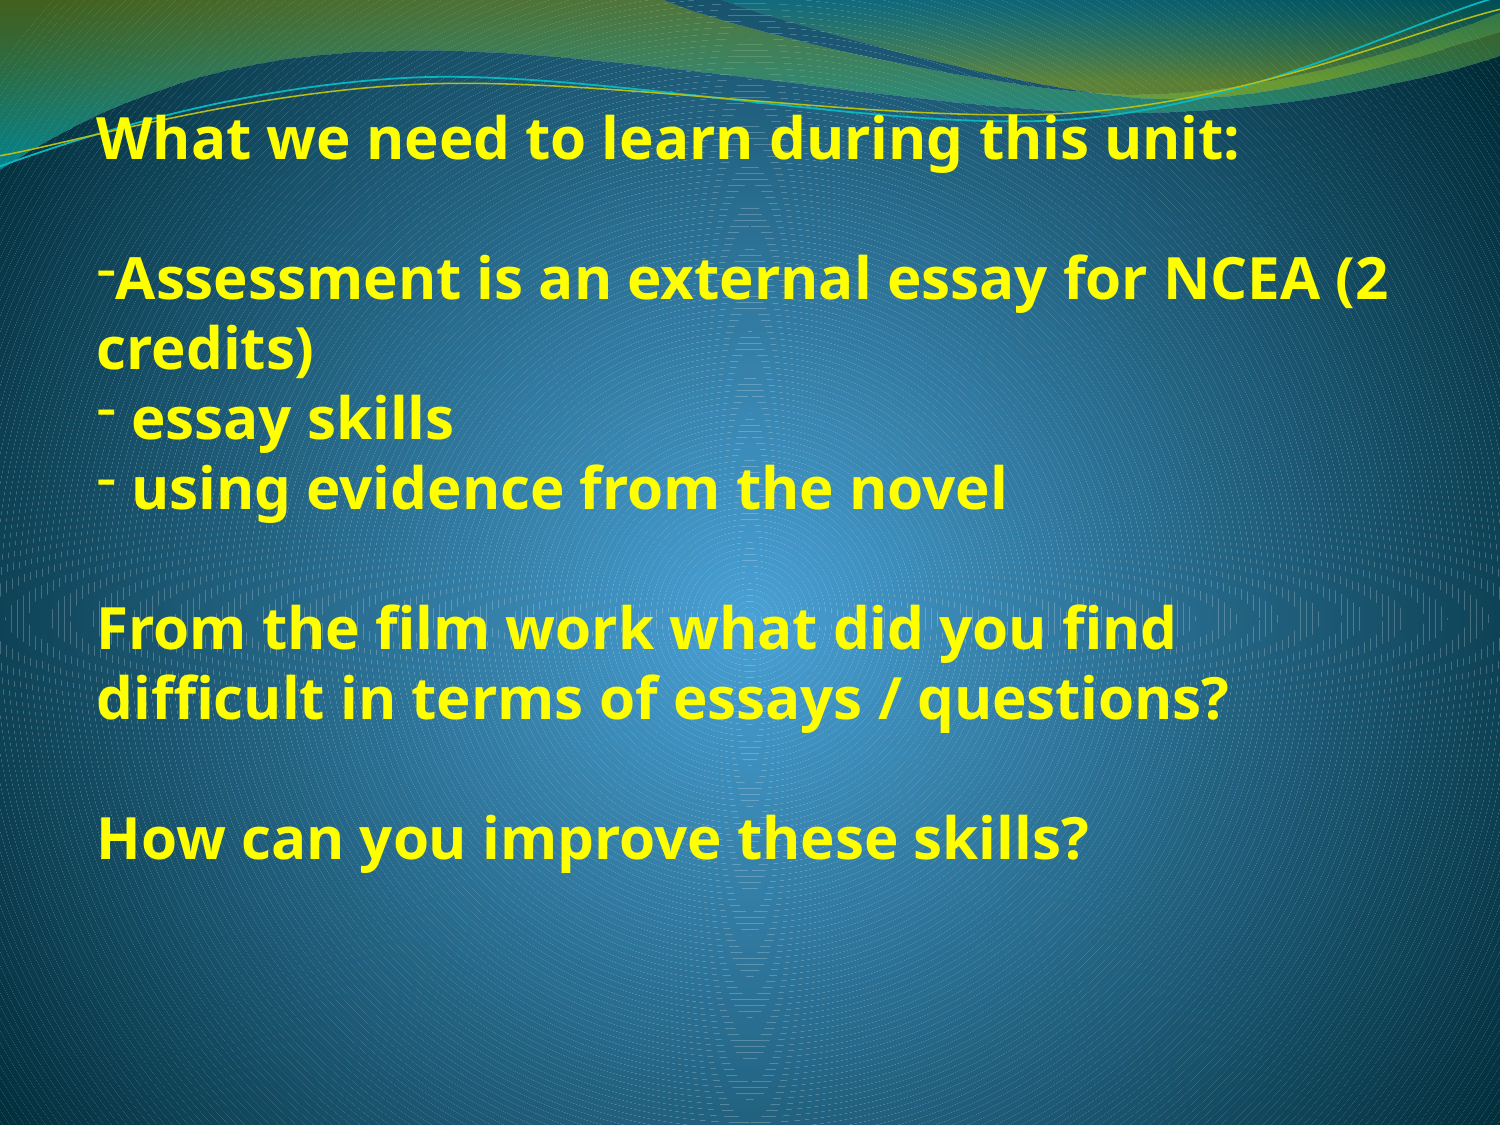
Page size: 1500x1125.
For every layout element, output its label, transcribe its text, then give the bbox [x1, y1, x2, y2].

text_box What we need to learn during this unit: Assessment is an external essay for NCEA (2 credits) essay skills using evidence from the novel From the film work what did you find difficult in terms of essays / questions? How can you improve these skills? [81, 93, 1418, 879]
